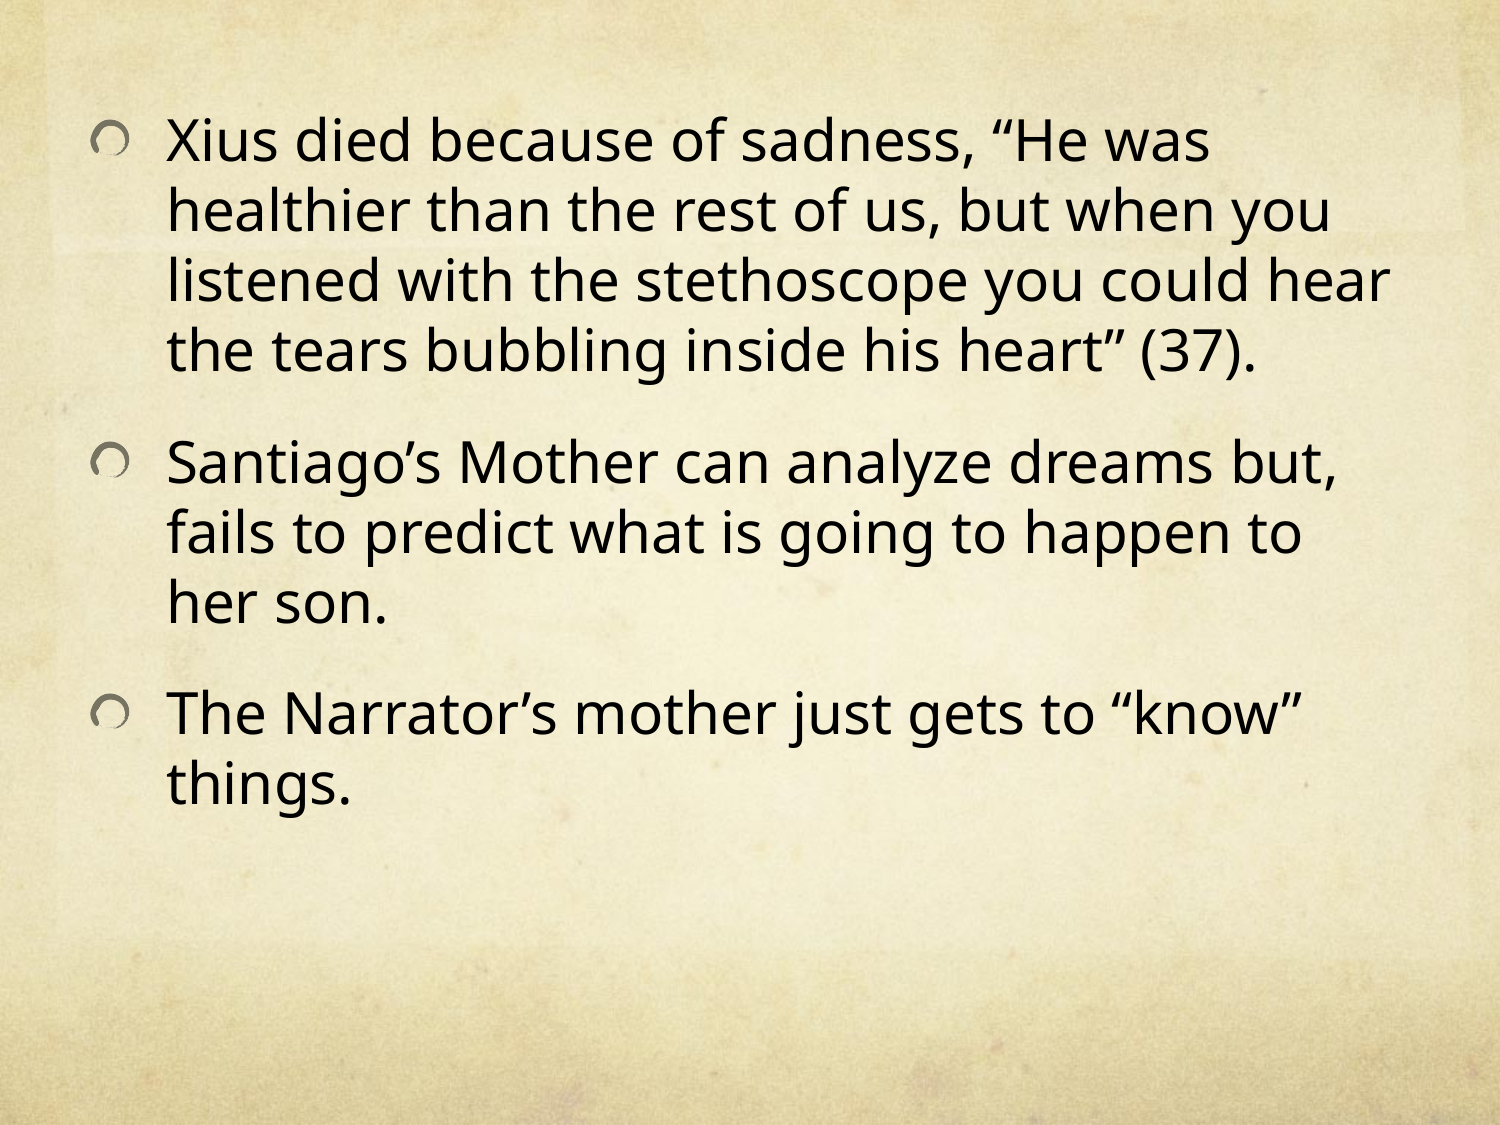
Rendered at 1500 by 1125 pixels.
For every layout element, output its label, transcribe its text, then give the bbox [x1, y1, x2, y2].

list Xius died because of sadness, “He was healthier than the rest of us, but when you listened with the stethoscope you could hear the tears bubbling inside his heart” (37). Santiago’s Mother can analyze dreams but, fails to predict what is going to happen to her son. The Narrator’s mother just gets to “know” things. [75, 95, 1425, 1005]
picture [0, 0, 1500, 1125]
